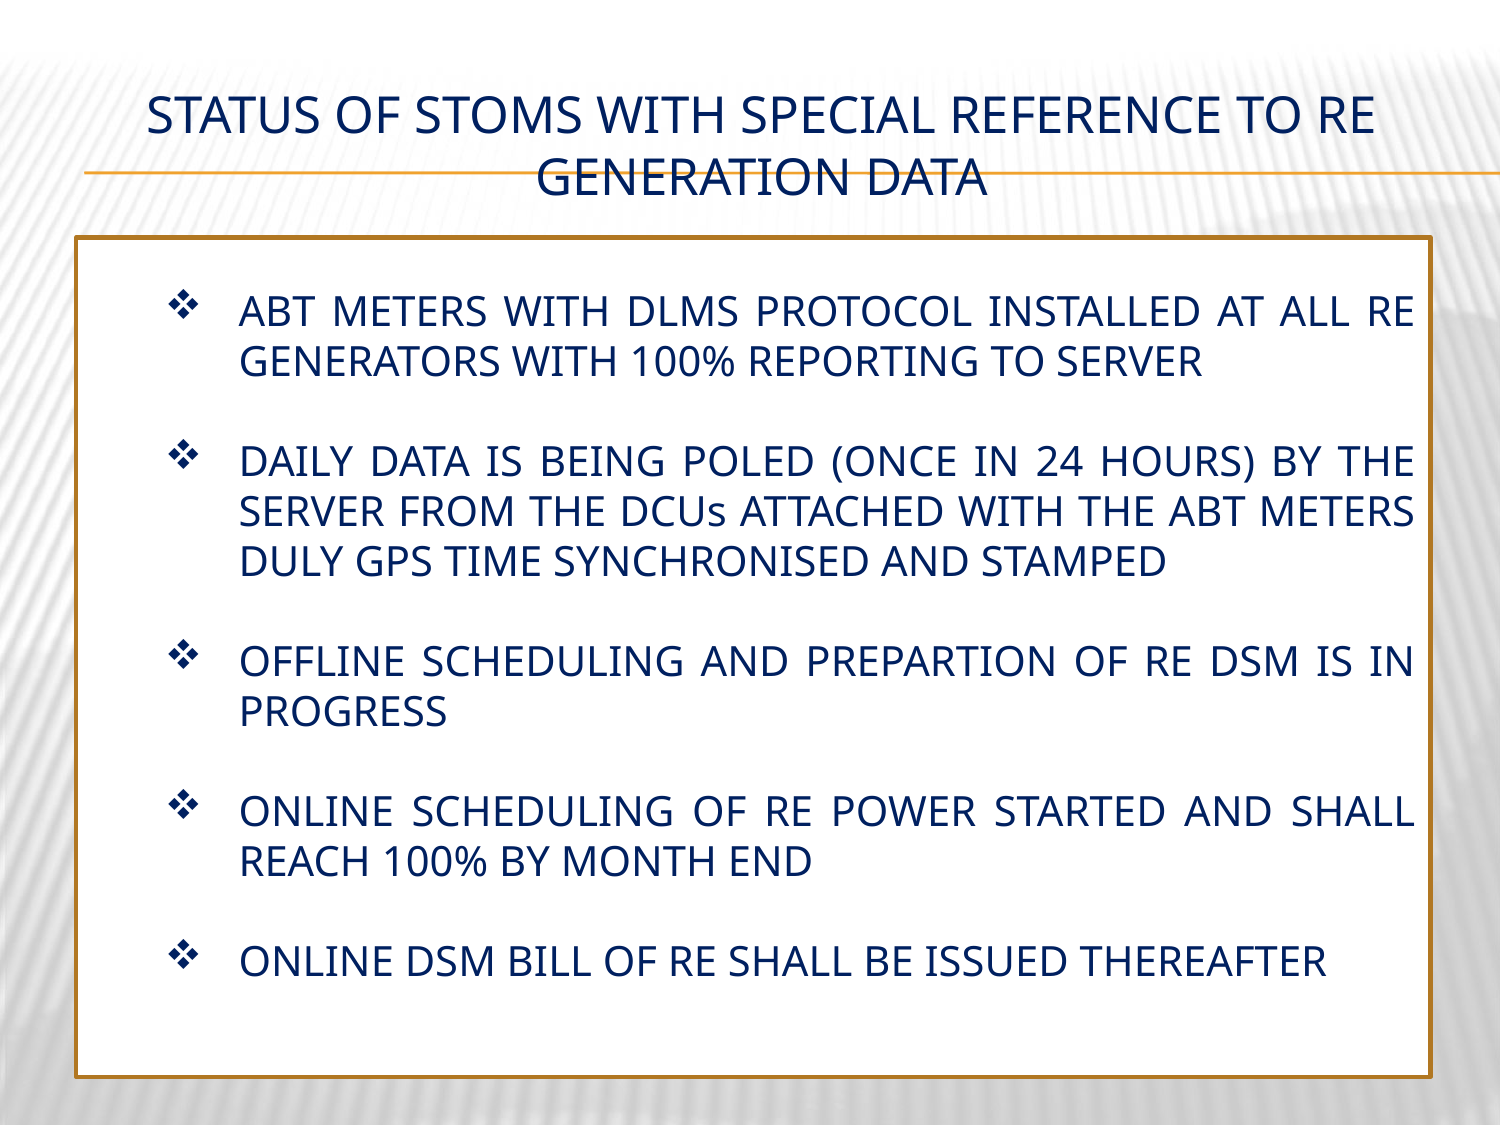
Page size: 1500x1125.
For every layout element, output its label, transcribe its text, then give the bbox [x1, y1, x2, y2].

text_box ABT METERS WITH DLMS PROTOCOL INSTALLED AT ALL RE GENERATORS WITH 100% REPORTING TO SERVER DAILY DATA IS BEING POLED (ONCE IN 24 HOURS) BY THE SERVER FROM THE DCUs ATTACHED WITH THE ABT METERS DULY GPS TIME SYNCHRONISED AND STAMPED OFFLINE SCHEDULING AND PREPARTION OF RE DSM IS IN PROGRESS ONLINE SCHEDULING OF RE POWER STARTED AND SHALL REACH 100% BY MONTH END ONLINE DSM BILL OF RE SHALL BE ISSUED THEREAFTER [74, 235, 1433, 1079]
title STATUS OF STOMS WITH SPECIAL REFERENCE TO RE GENERATION DATA [49, 75, 1475, 213]
